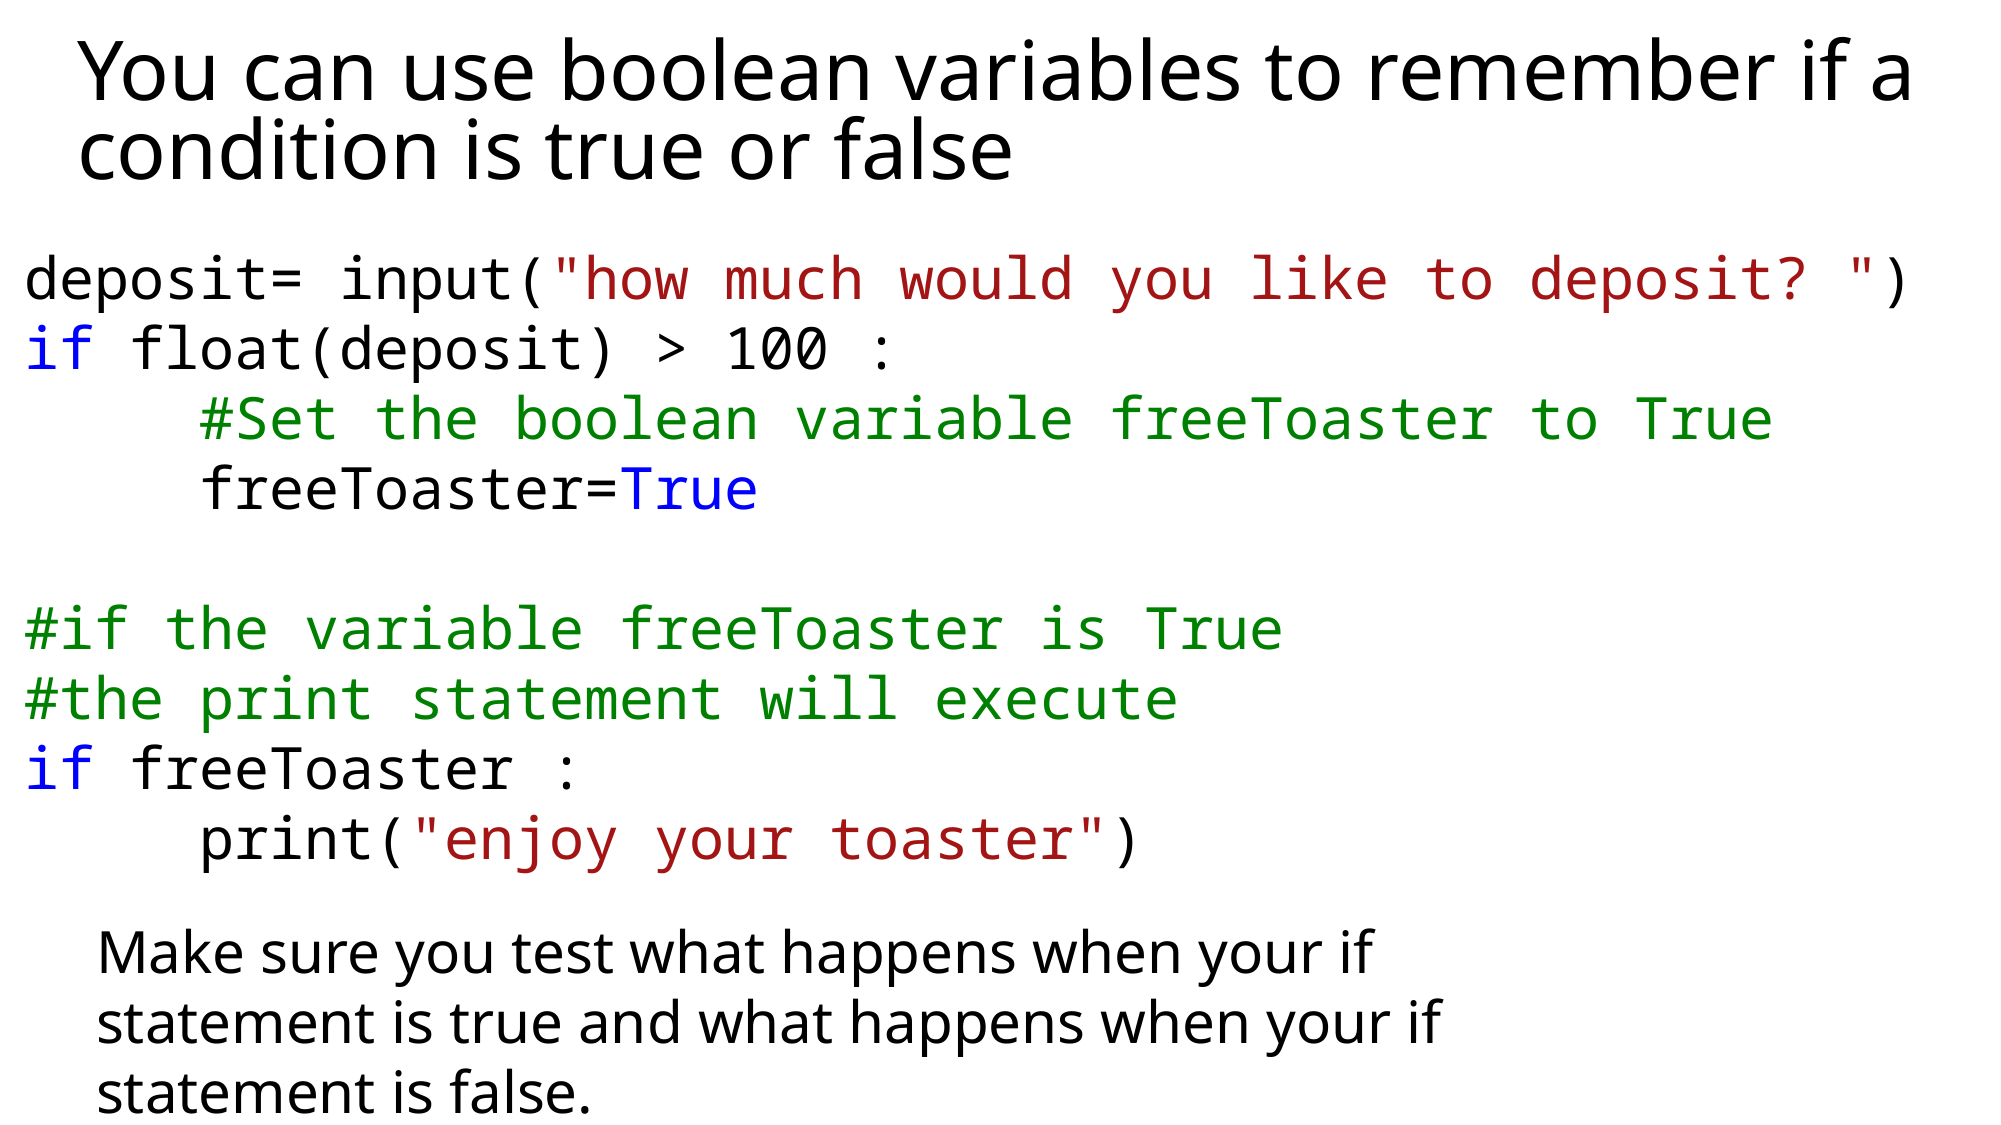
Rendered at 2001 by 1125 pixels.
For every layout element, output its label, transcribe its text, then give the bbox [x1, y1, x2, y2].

title You can use boolean variables to remember if a condition is true or false [62, 29, 1953, 205]
text_box Make sure you test what happens when your if statement is true and what happens when your if statement is false. [81, 908, 1552, 1125]
text_box deposit= input("how much would you like to deposit? ") if float(deposit) > 100 : #Set the boolean variable freeToaster to True freeToaster=True #if the variable freeToaster is True #the print statement will execute if freeToaster : print("enjoy your toaster") [9, 233, 1930, 879]
